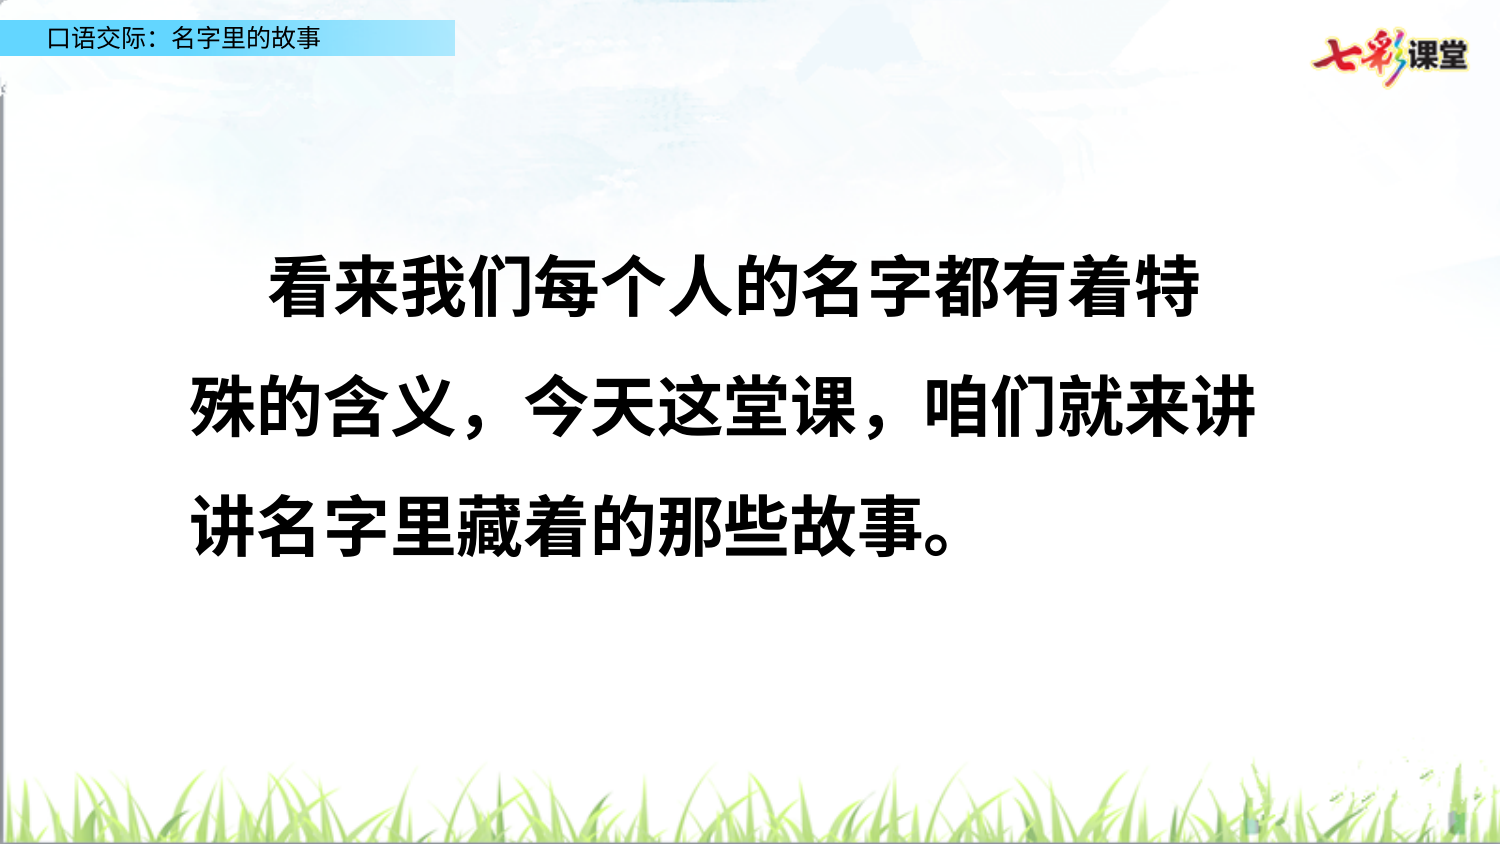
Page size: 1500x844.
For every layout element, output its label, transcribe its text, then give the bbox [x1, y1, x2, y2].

text_box 看来我们每个人的名字都有着特殊的含义，今天这堂课，咱们就来讲讲名字里藏着的那些故事。 [175, 197, 1282, 572]
picture [0, 0, 1500, 844]
